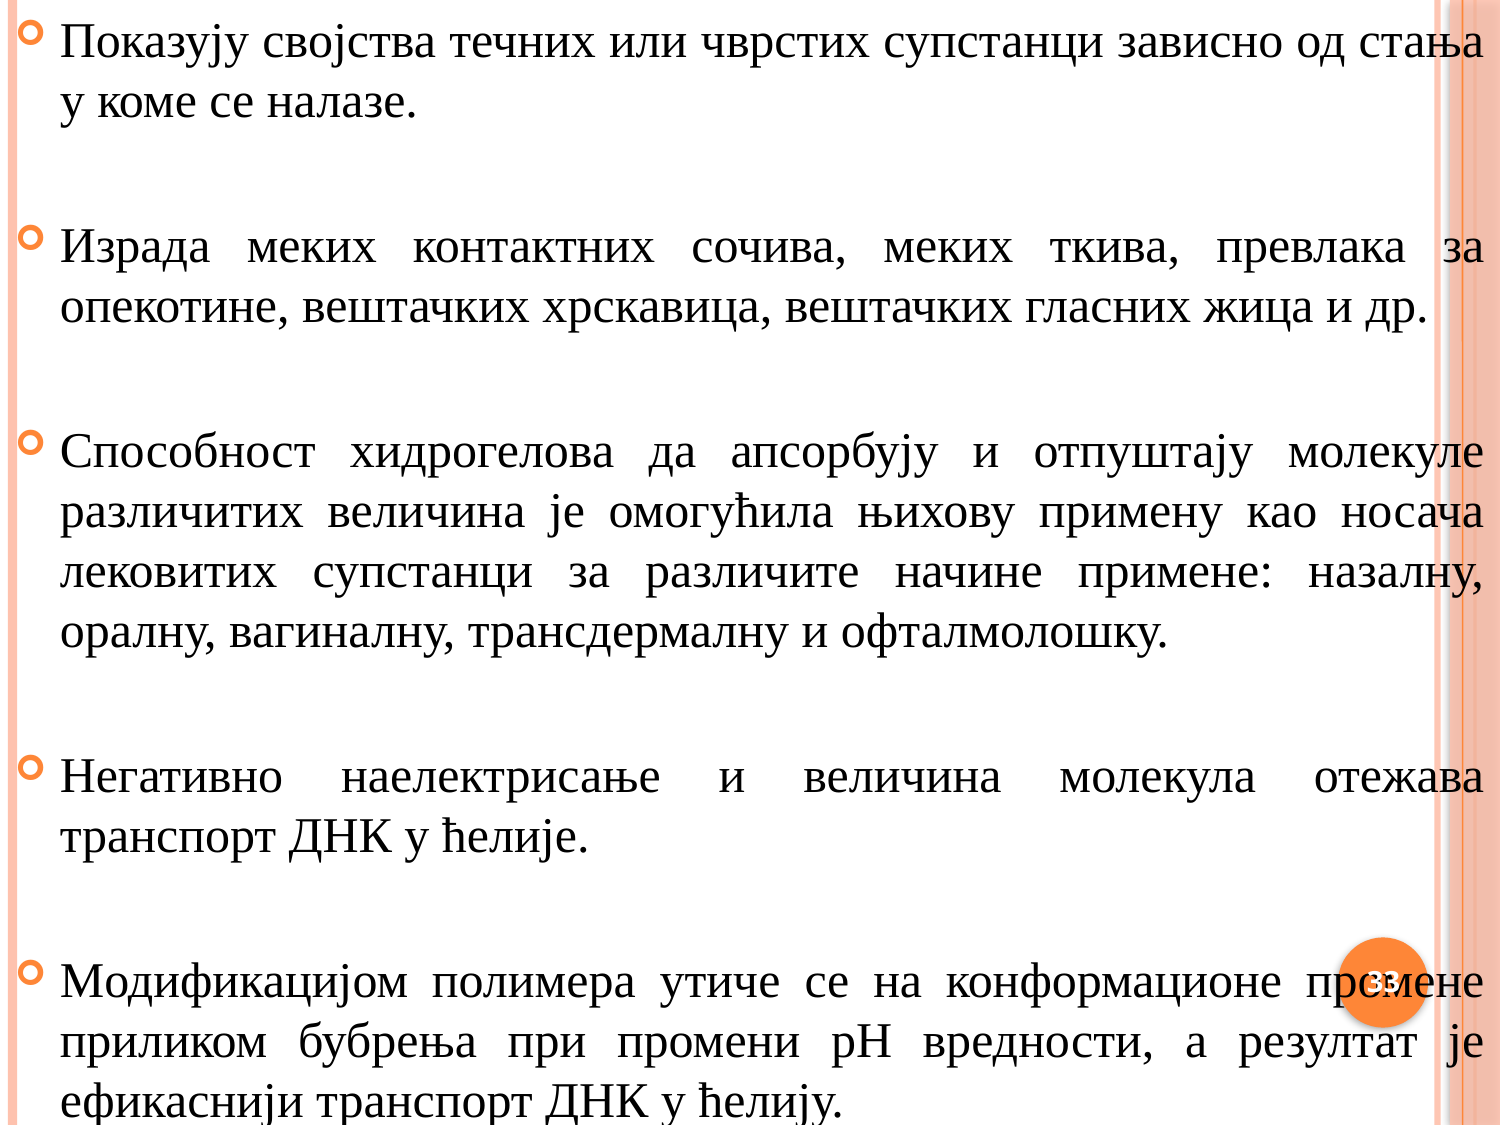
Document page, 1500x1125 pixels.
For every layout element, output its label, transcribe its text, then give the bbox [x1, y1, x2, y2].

list Показују својства течних или чврстих супстанци зависно од стања у коме се налазе. Израда меких контактних сочива, меких ткива, превлака за опекотине, вештачких хрскавица, вештачких гласних жица и др. Способност хидрогелова да апсорбују и отпуштају молекуле различитих величина је омогућила њихову примену као носача лековитих супстанци за различите начине примене: назалну, оралну, вагиналну, трансдермалну и офталмолошку. Негативно наелектрисање и величина молекула отежава транспорт ДНК у ћелије. Модификацијом полимера утиче се на конформационе промене приликом бубрења при промени pH вредности, а резултат је ефикаснији транспорт ДНК у ћелију. [0, 0, 1500, 1125]
slide_number 33 [1333, 940, 1434, 1026]
